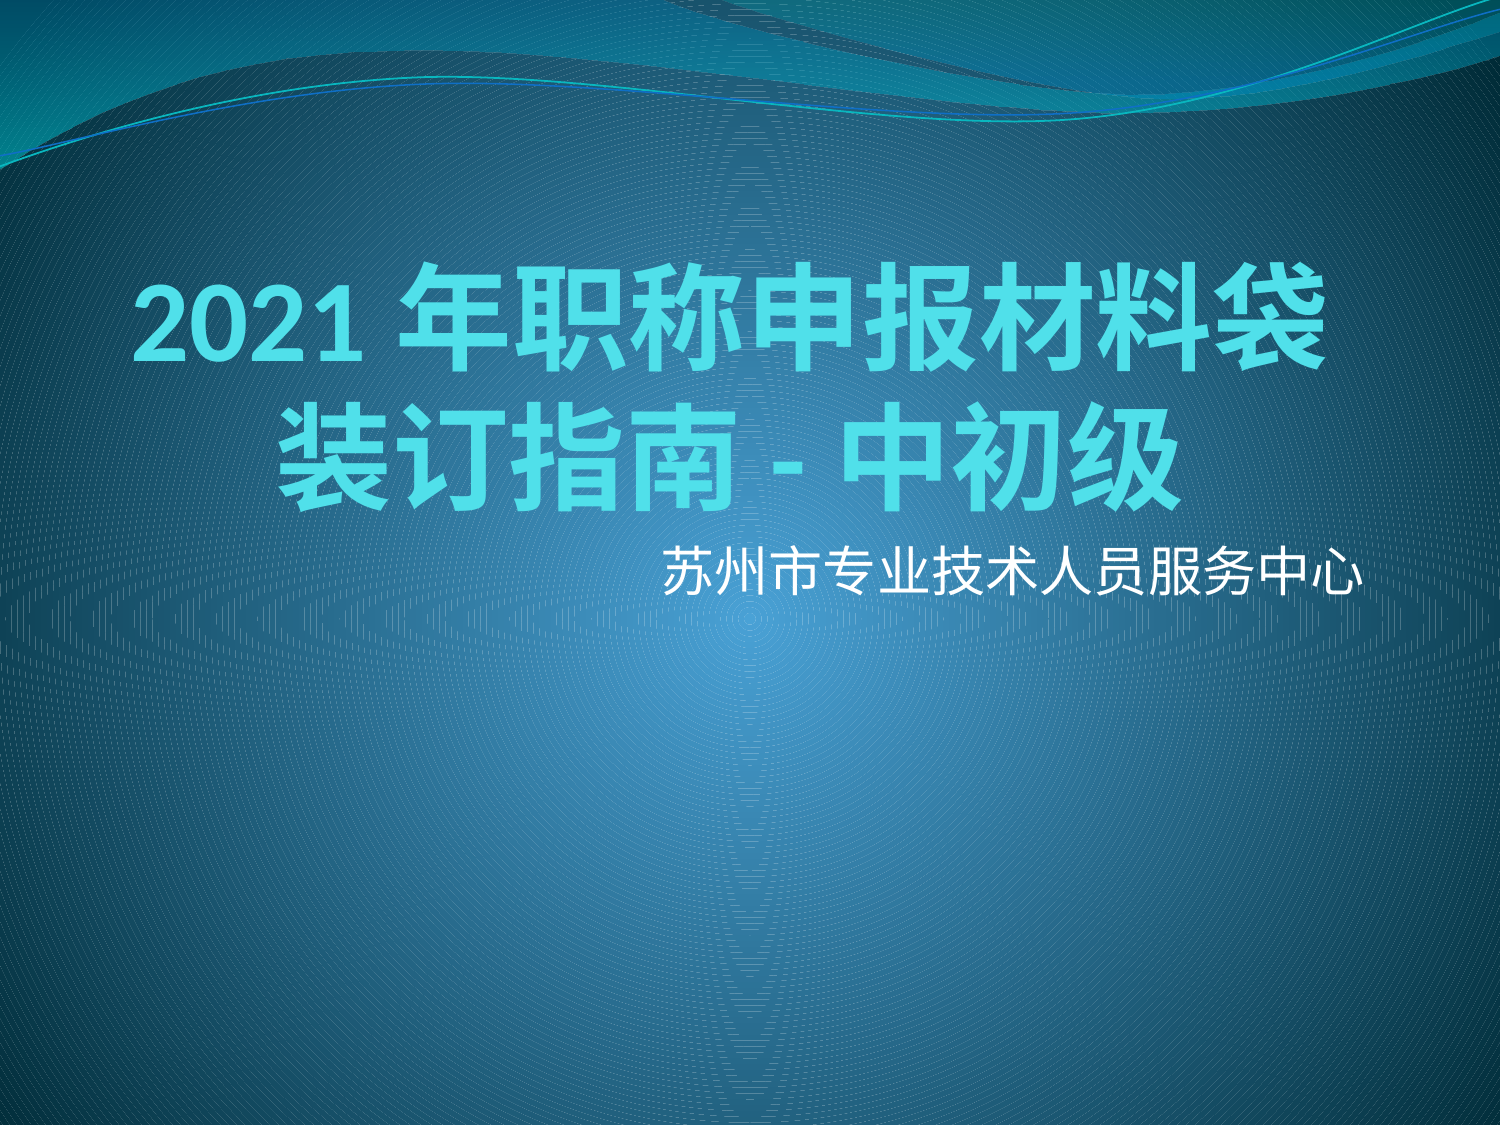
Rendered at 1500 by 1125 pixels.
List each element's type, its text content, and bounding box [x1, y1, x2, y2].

subtitle 苏州市专业技术人员服务中心 [87, 529, 1376, 818]
title 2021年职称申报材料袋装订指南-中初级 [87, 224, 1376, 525]
